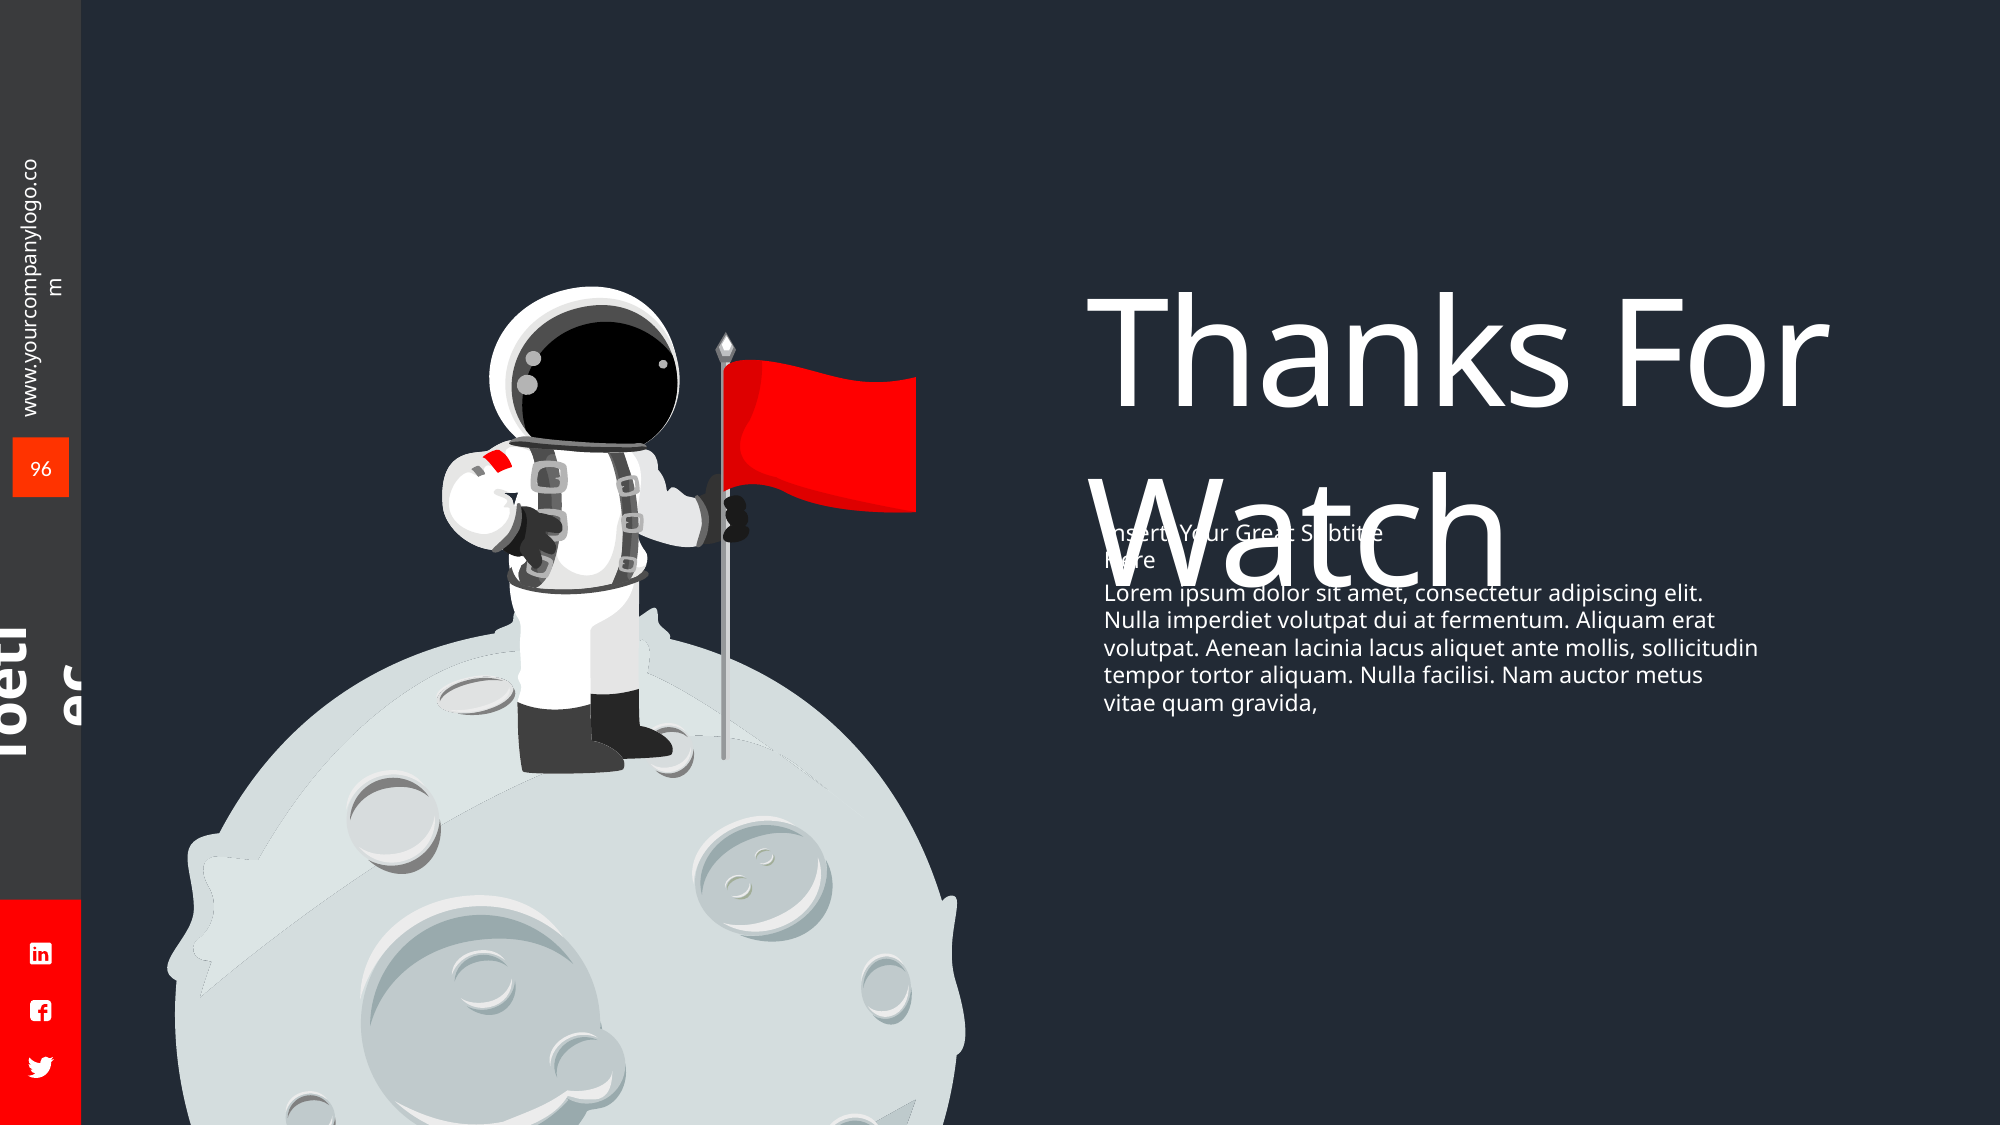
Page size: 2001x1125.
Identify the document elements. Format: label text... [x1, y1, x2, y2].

slide_number 96 [12, 437, 69, 498]
picture [81, 0, 2000, 1125]
